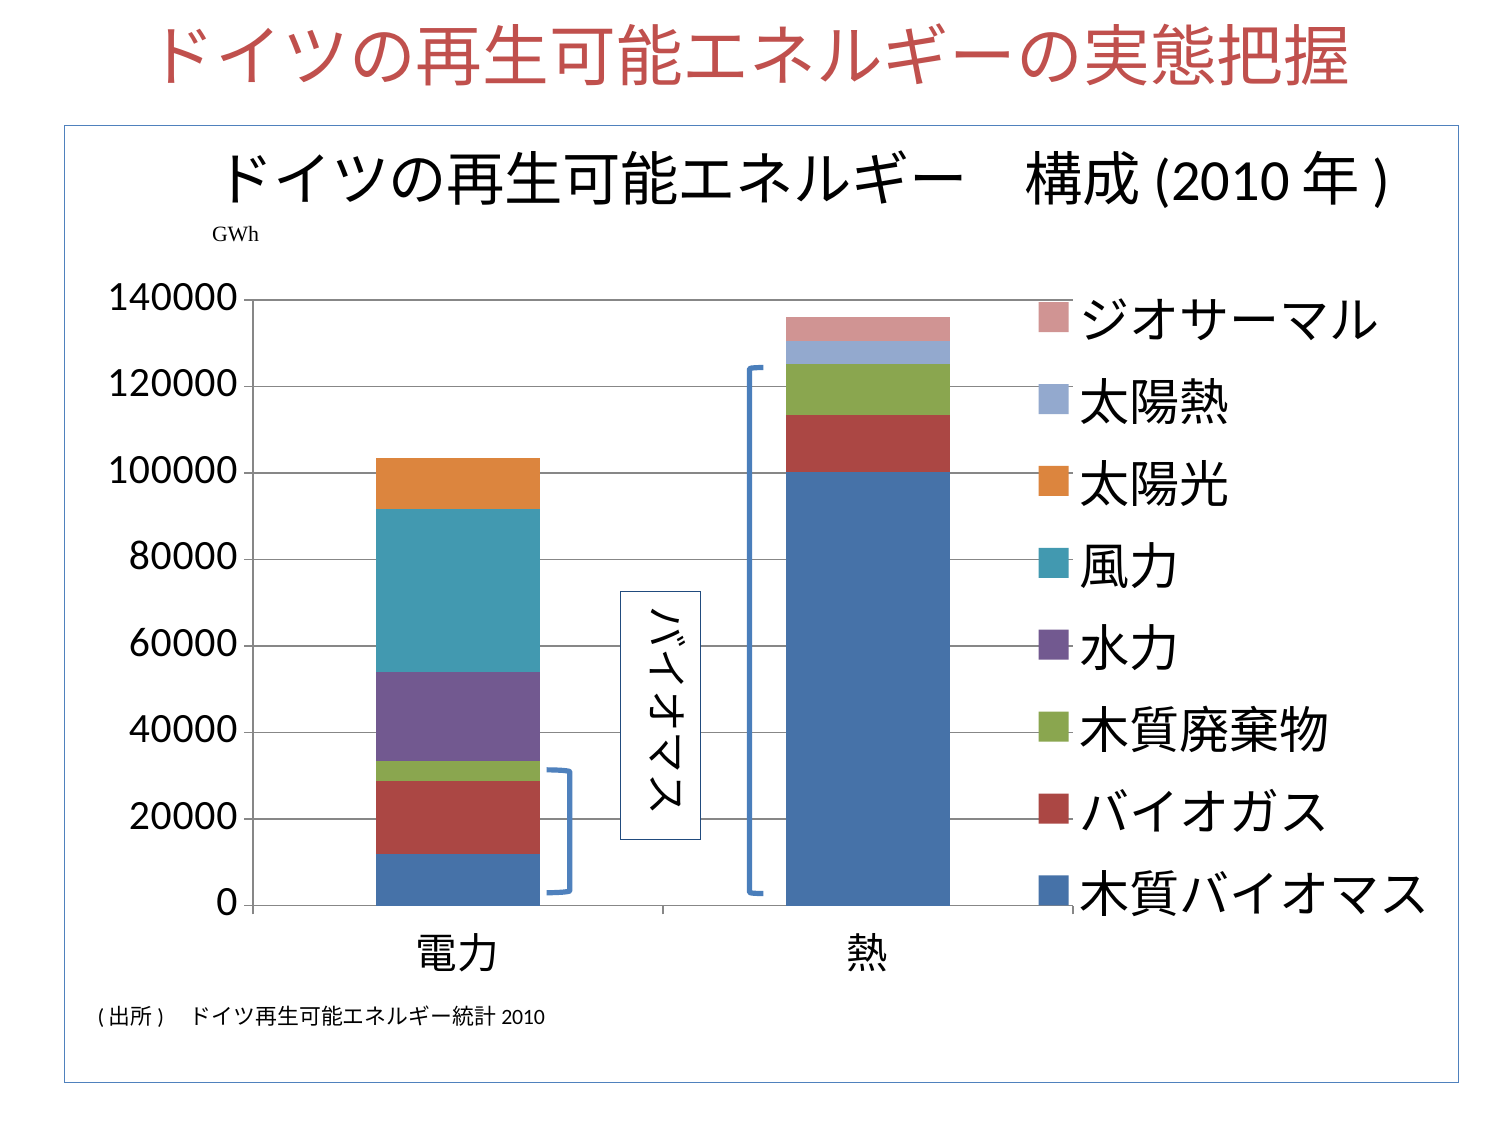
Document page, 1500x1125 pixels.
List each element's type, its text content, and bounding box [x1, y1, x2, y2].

chart [64, 125, 1459, 1083]
text_box ドイツの再生可能エネルギーの実態把握 [64, 5, 1435, 101]
